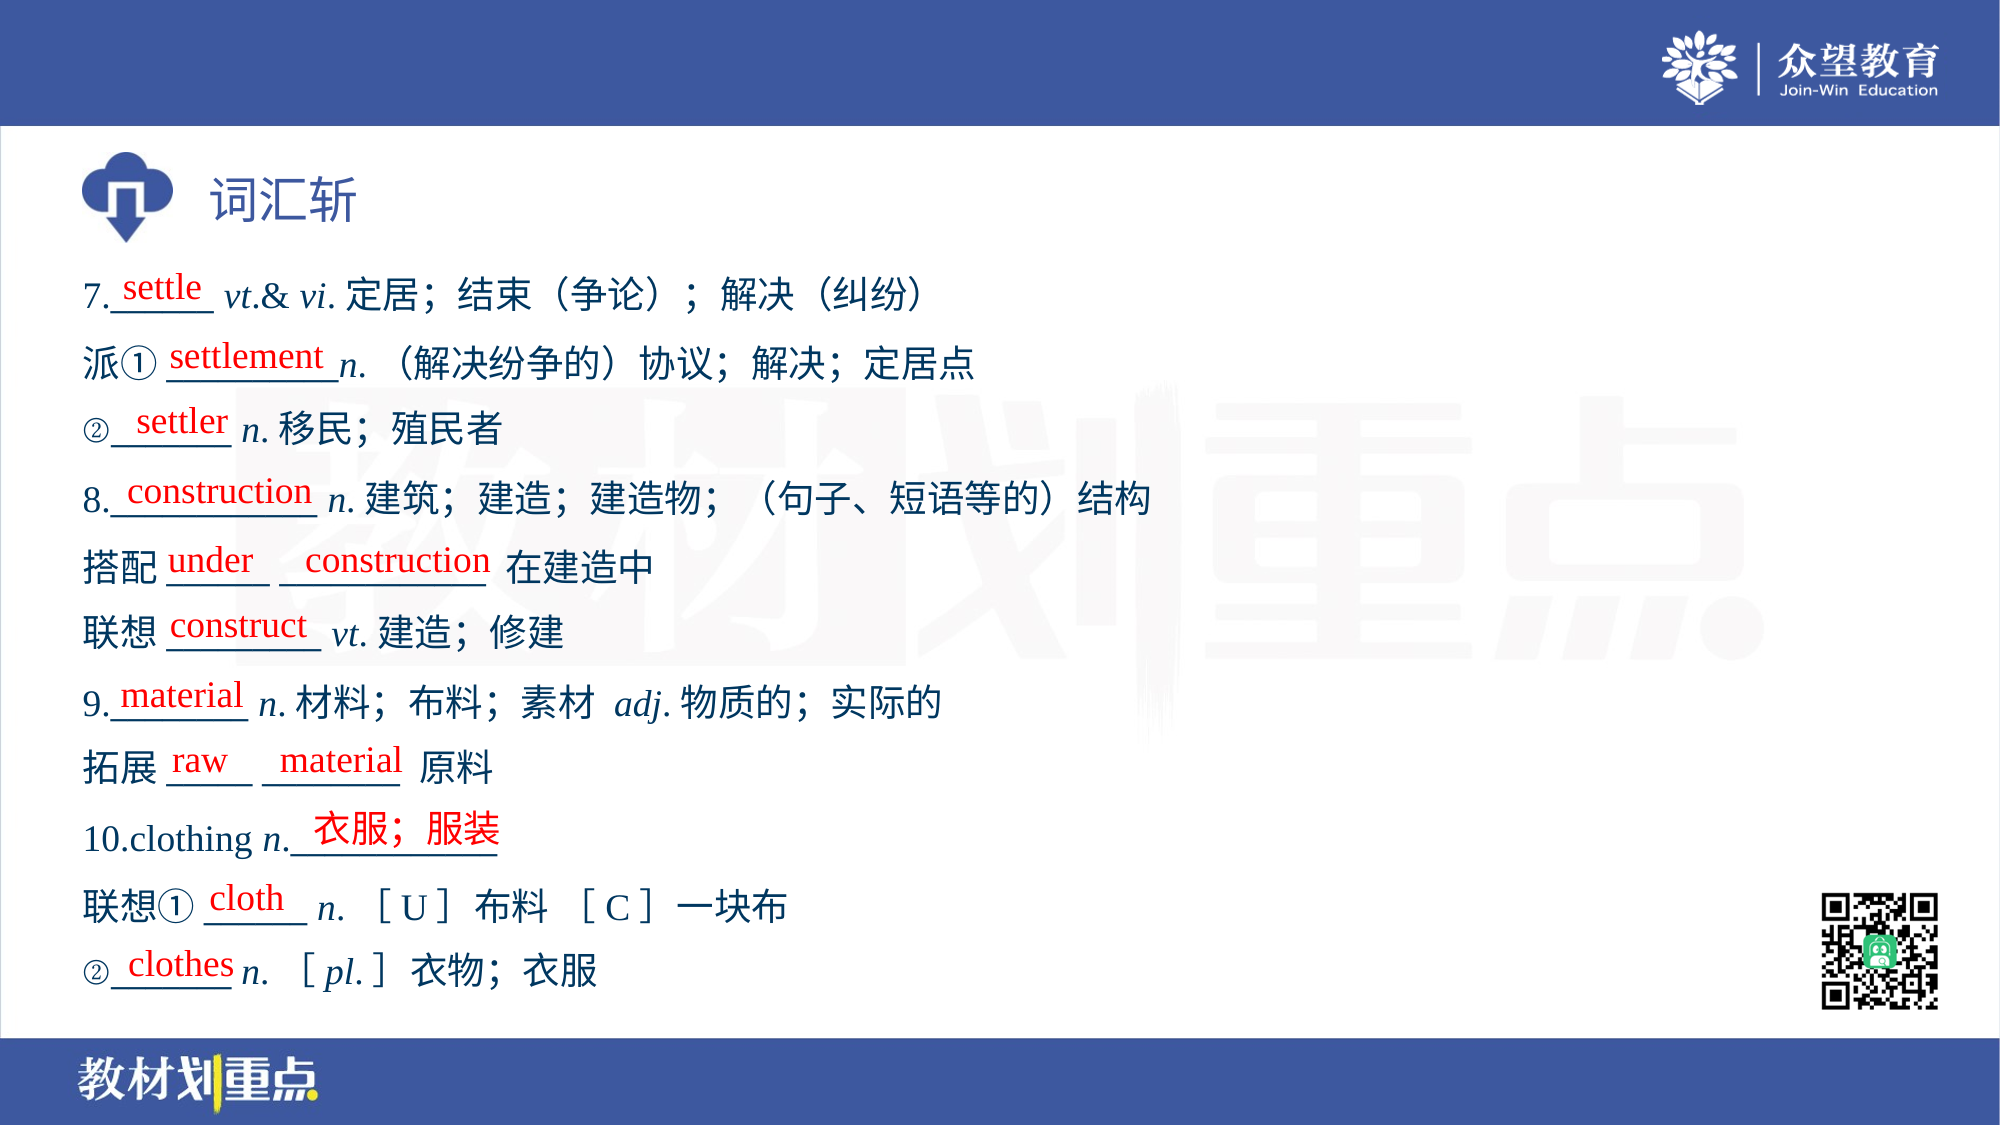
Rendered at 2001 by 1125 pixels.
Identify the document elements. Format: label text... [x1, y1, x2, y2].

text_box 7.______ vt.& vi.定居；结束（争论）；解决（纠纷） 派①__________n.（解决纷争的）协议；解决；定居点 ②_______ n.移民；殖民者 [82, 247, 1817, 443]
text_box material [266, 715, 417, 774]
text_box settler [123, 376, 242, 435]
text_box cloth [195, 853, 299, 912]
text_box construction [113, 446, 327, 505]
text_box 9.________ n.材料；布料；素材 adj.物质的；实际的 拓展_____ ________ 原料 [82, 655, 1817, 782]
text_box material [107, 650, 258, 709]
text_box construction [291, 515, 505, 574]
text_box under [154, 515, 267, 574]
text_box 10.clothing n.____________ 联想①______ n.［U］布料 ［C］一块布 ②_______ n.［pl.］衣物；衣服 [82, 790, 1817, 986]
text_box raw [158, 715, 242, 774]
text_box construct [156, 580, 322, 639]
text_box settle [109, 242, 216, 301]
picture [0, 0, 2000, 1125]
text_box settlement [156, 311, 338, 370]
text_box 衣服；服装 [300, 785, 515, 844]
text_box clothes [114, 919, 249, 978]
text_box 8.____________ n.建筑；建造；建造物；（句子、短语等的）结构 搭配______ ____________ 在建造中 联想_________ vt.建造；修建 [82, 451, 1817, 647]
